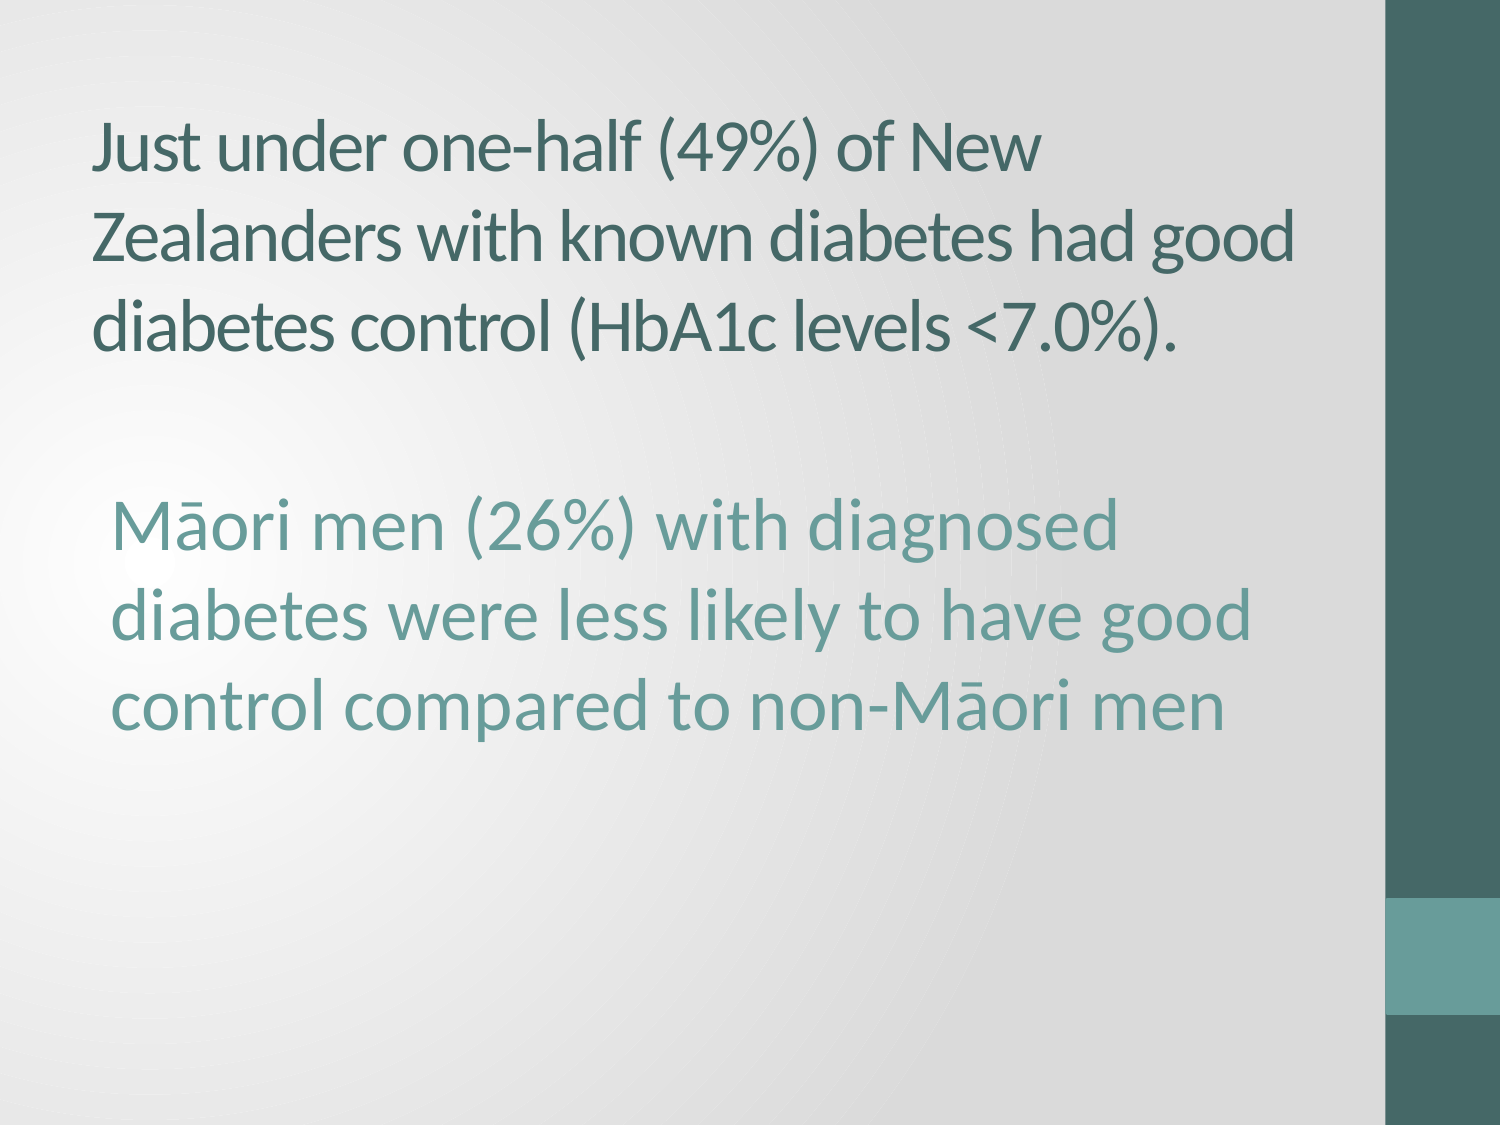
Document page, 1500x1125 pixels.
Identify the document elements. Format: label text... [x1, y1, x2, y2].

title Just under one-half (49%) of New Zealanders with known diabetes had good diabetes control (HbA1c levels <7.0%). [76, 137, 1327, 325]
list Māori men (26%) with diagnosed diabetes were less likely to have good control compared to non-Māori men [76, 468, 1327, 953]
